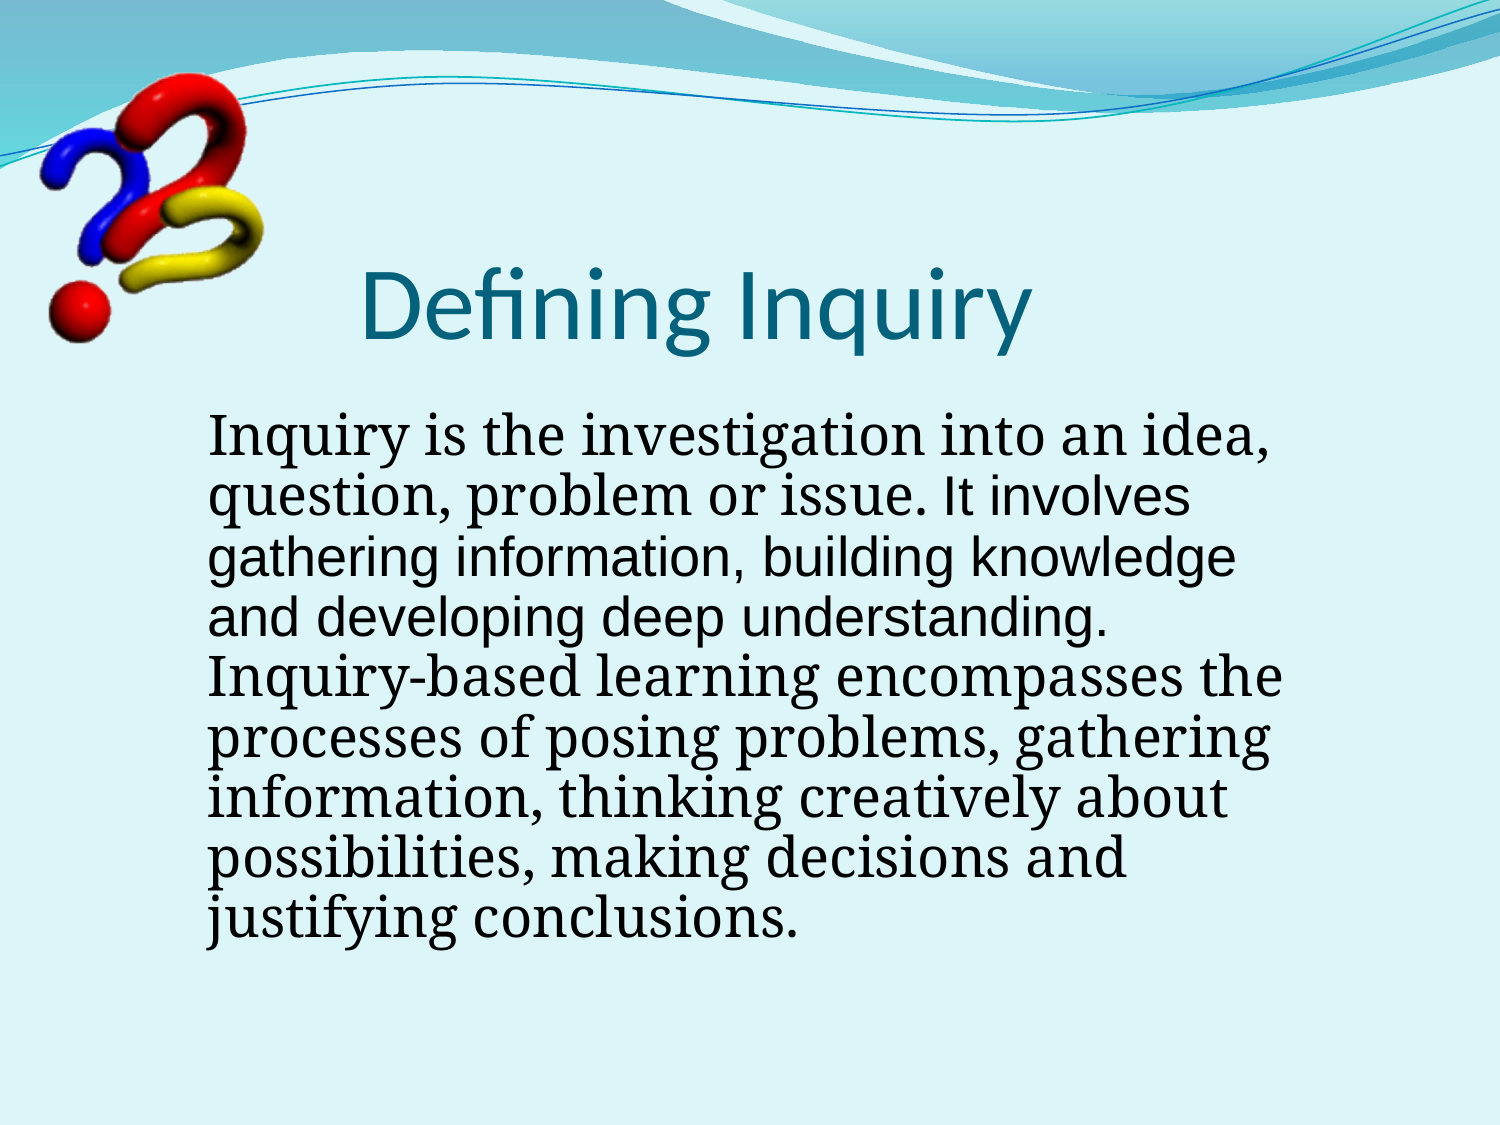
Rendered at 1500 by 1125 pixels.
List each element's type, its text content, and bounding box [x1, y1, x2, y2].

title Defining Inquiry [359, 173, 1112, 361]
list Inquiry is the investigation into an idea, question, problem or issue. It involves gathering information, building knowledge and developing deep understanding. Inquiry-based learning encompasses the processes of posing problems, gathering information, thinking creatively about possibilities, making decisions and justifying conclusions. [150, 399, 1343, 960]
picture [0, 62, 297, 361]
